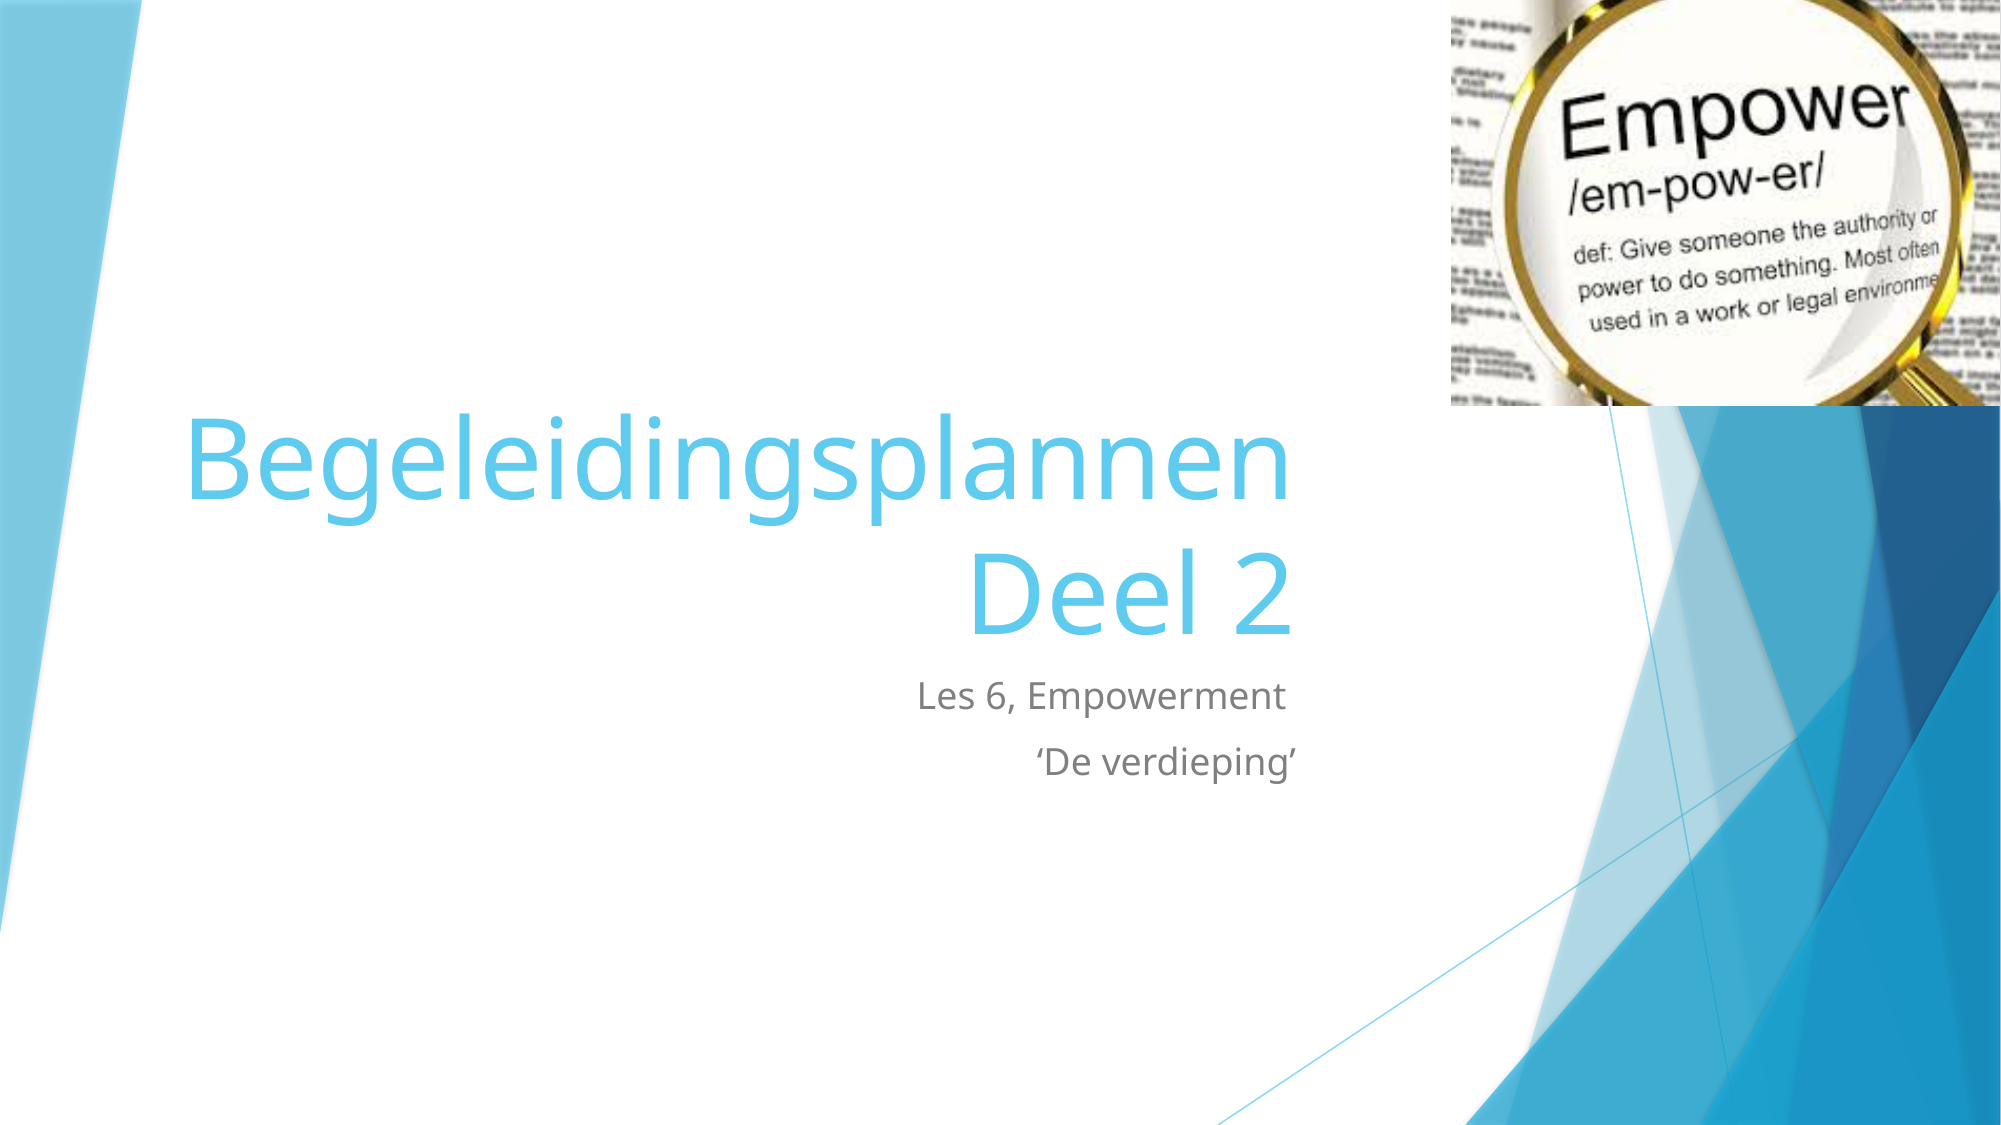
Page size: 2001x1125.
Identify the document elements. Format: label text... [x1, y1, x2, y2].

title Begeleidingsplannen Deel 2 [37, 394, 1312, 664]
picture [1450, 0, 2000, 407]
subtitle Les 6, Empowerment ‘De verdieping’ [37, 664, 1312, 845]
